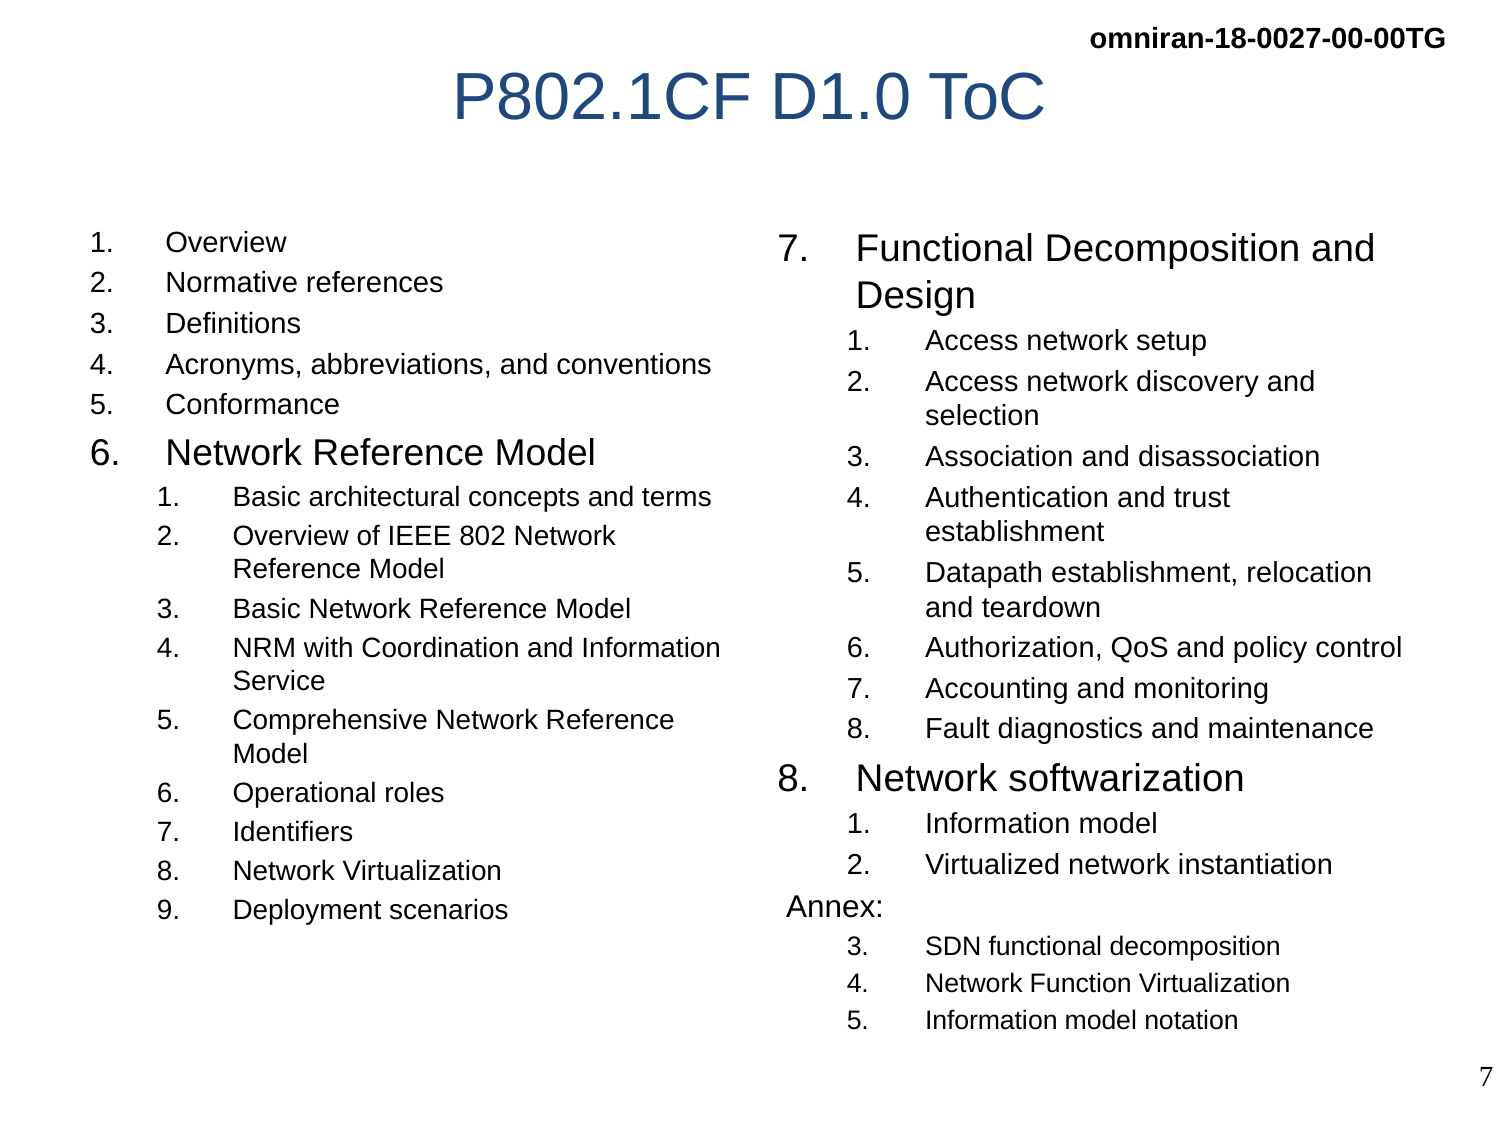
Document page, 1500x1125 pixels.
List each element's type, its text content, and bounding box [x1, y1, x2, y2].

title P802.1CF D1.0 ToC [75, 45, 1425, 172]
list Functional Decomposition and Design Access network setup Access network discovery and selection Association and disassociation Authentication and trust establishment Datapath establishment, relocation and teardown Authorization, QoS and policy control Accounting and monitoring Fault diagnostics and maintenance Network softwarization Information model Virtualized network instantiation Annex: SDN functional decomposition Network Function Virtualization Information model notation [762, 215, 1425, 1080]
list Overview Normative references Definitions Acronyms, abbreviations, and conventions Conformance Network Reference Model Basic architectural concepts and terms Overview of IEEE 802 Network Reference Model Basic Network Reference Model NRM with Coordination and Information Service Comprehensive Network Reference Model Operational roles Identifiers Network Virtualization Deployment scenarios [75, 215, 738, 1005]
